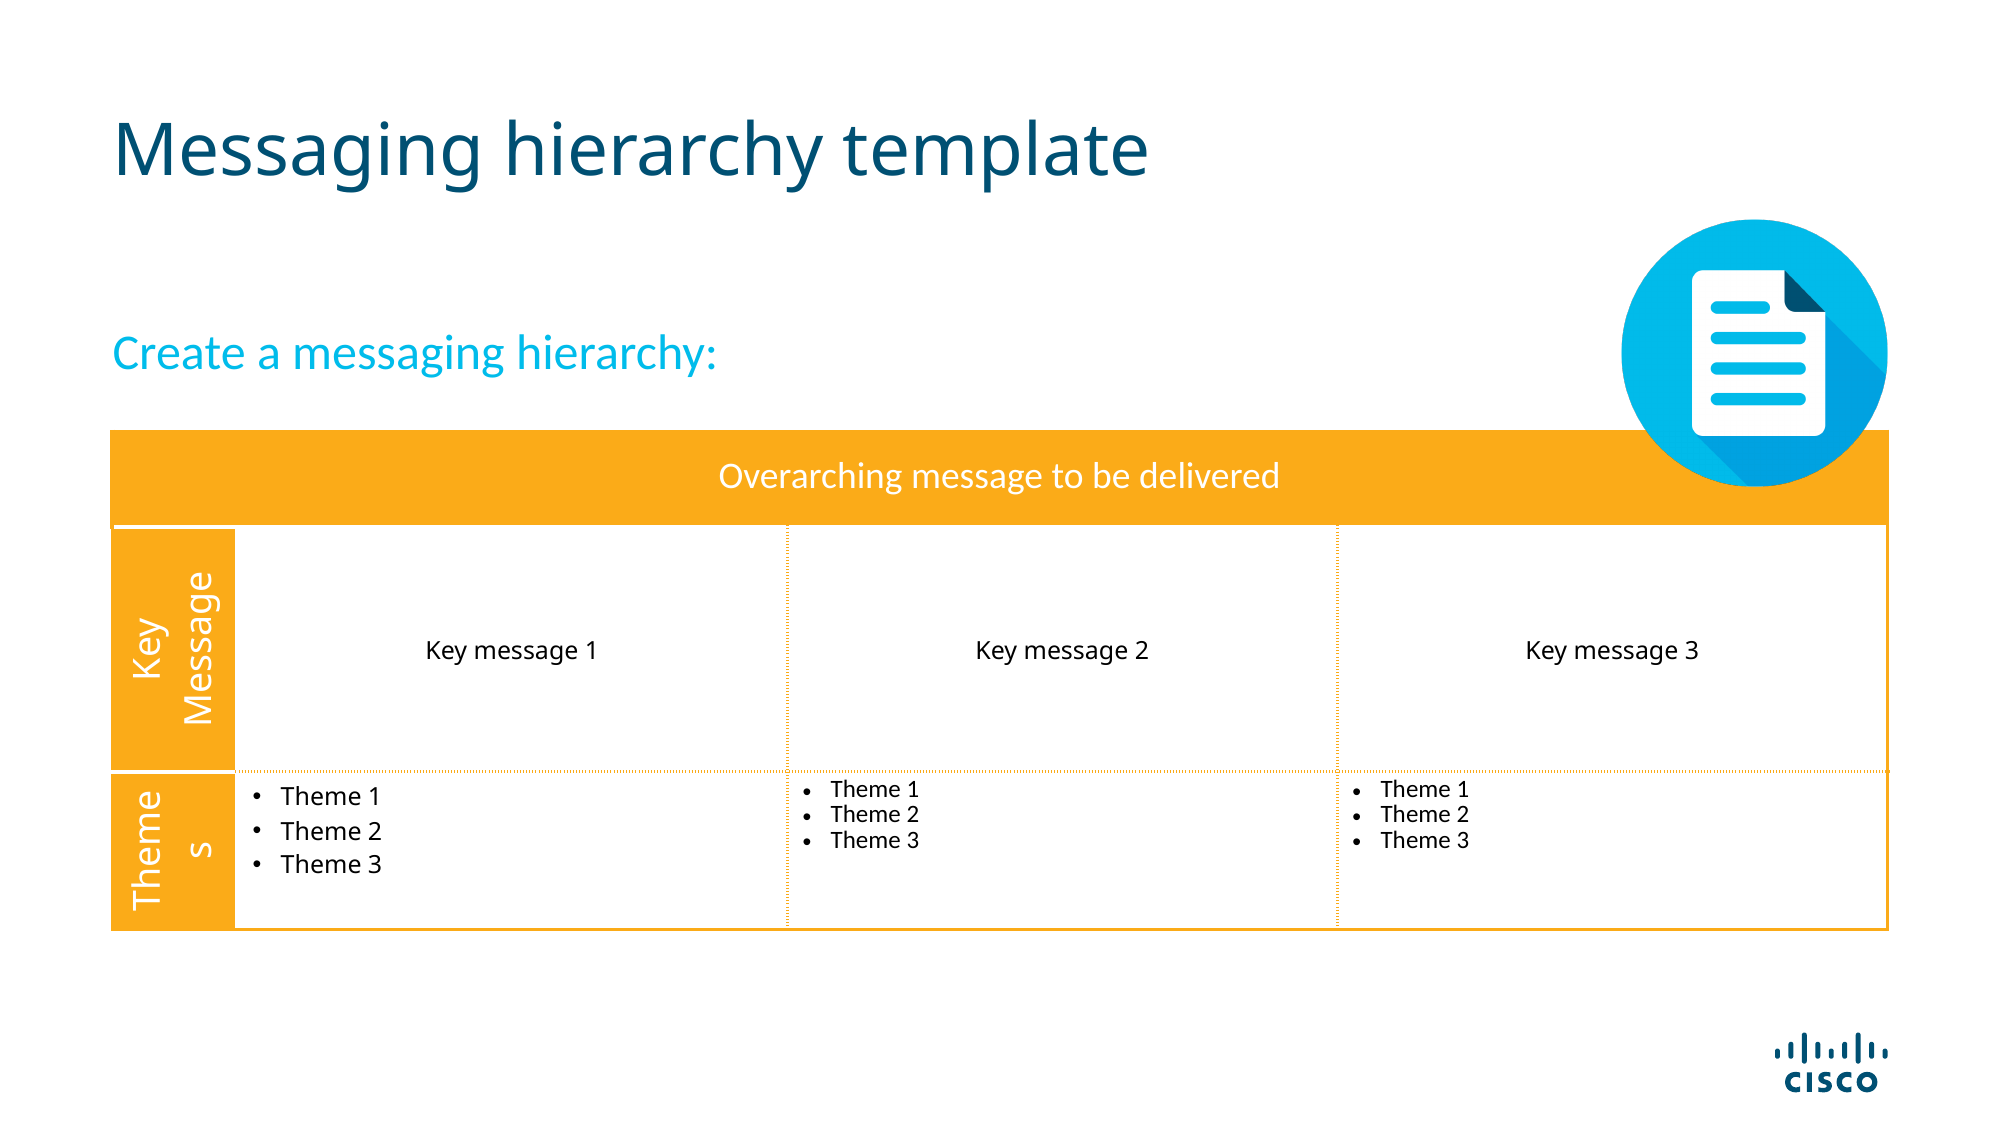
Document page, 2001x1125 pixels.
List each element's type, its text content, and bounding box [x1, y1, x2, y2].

text_box [1869, 1041, 1875, 1059]
text_box [1806, 1072, 1812, 1092]
table_cell Key message 1 [239, 529, 787, 772]
text_box Messaging hierarchy template [112, 112, 1888, 338]
table_cell Key message 3 [1337, 529, 1886, 772]
text_box [1836, 1071, 1852, 1093]
picture [1768, 219, 1888, 337]
table_cell Theme 1 Theme 2 Theme 3 [1337, 772, 1886, 928]
table_cell Theme 1 Theme 2 Theme 3 [239, 772, 787, 928]
table_cell Key Message [114, 529, 235, 770]
text_box [1775, 1048, 1780, 1059]
picture [1621, 367, 1739, 487]
picture [1693, 271, 1825, 435]
table_cell Key message 2 [787, 529, 1337, 772]
text_box [1855, 1032, 1861, 1064]
text_box [1801, 1032, 1807, 1064]
text_box [1818, 1071, 1832, 1093]
text_box [1785, 1071, 1801, 1093]
text_box [1882, 1048, 1888, 1059]
picture [1621, 219, 1741, 339]
picture [1771, 369, 1888, 487]
table_cell Theme 1 Theme 2 Theme 3 [787, 772, 1337, 928]
text_box Create a messaging hierarchy: [112, 319, 1182, 380]
text_box [1856, 1071, 1878, 1093]
text_box [1842, 1041, 1848, 1059]
text_box [1788, 1041, 1794, 1059]
table_cell Themes [114, 774, 235, 928]
text_box [1828, 1048, 1834, 1059]
table_header Overarching message to be delivered [115, 434, 1885, 525]
text_box [1815, 1041, 1821, 1059]
